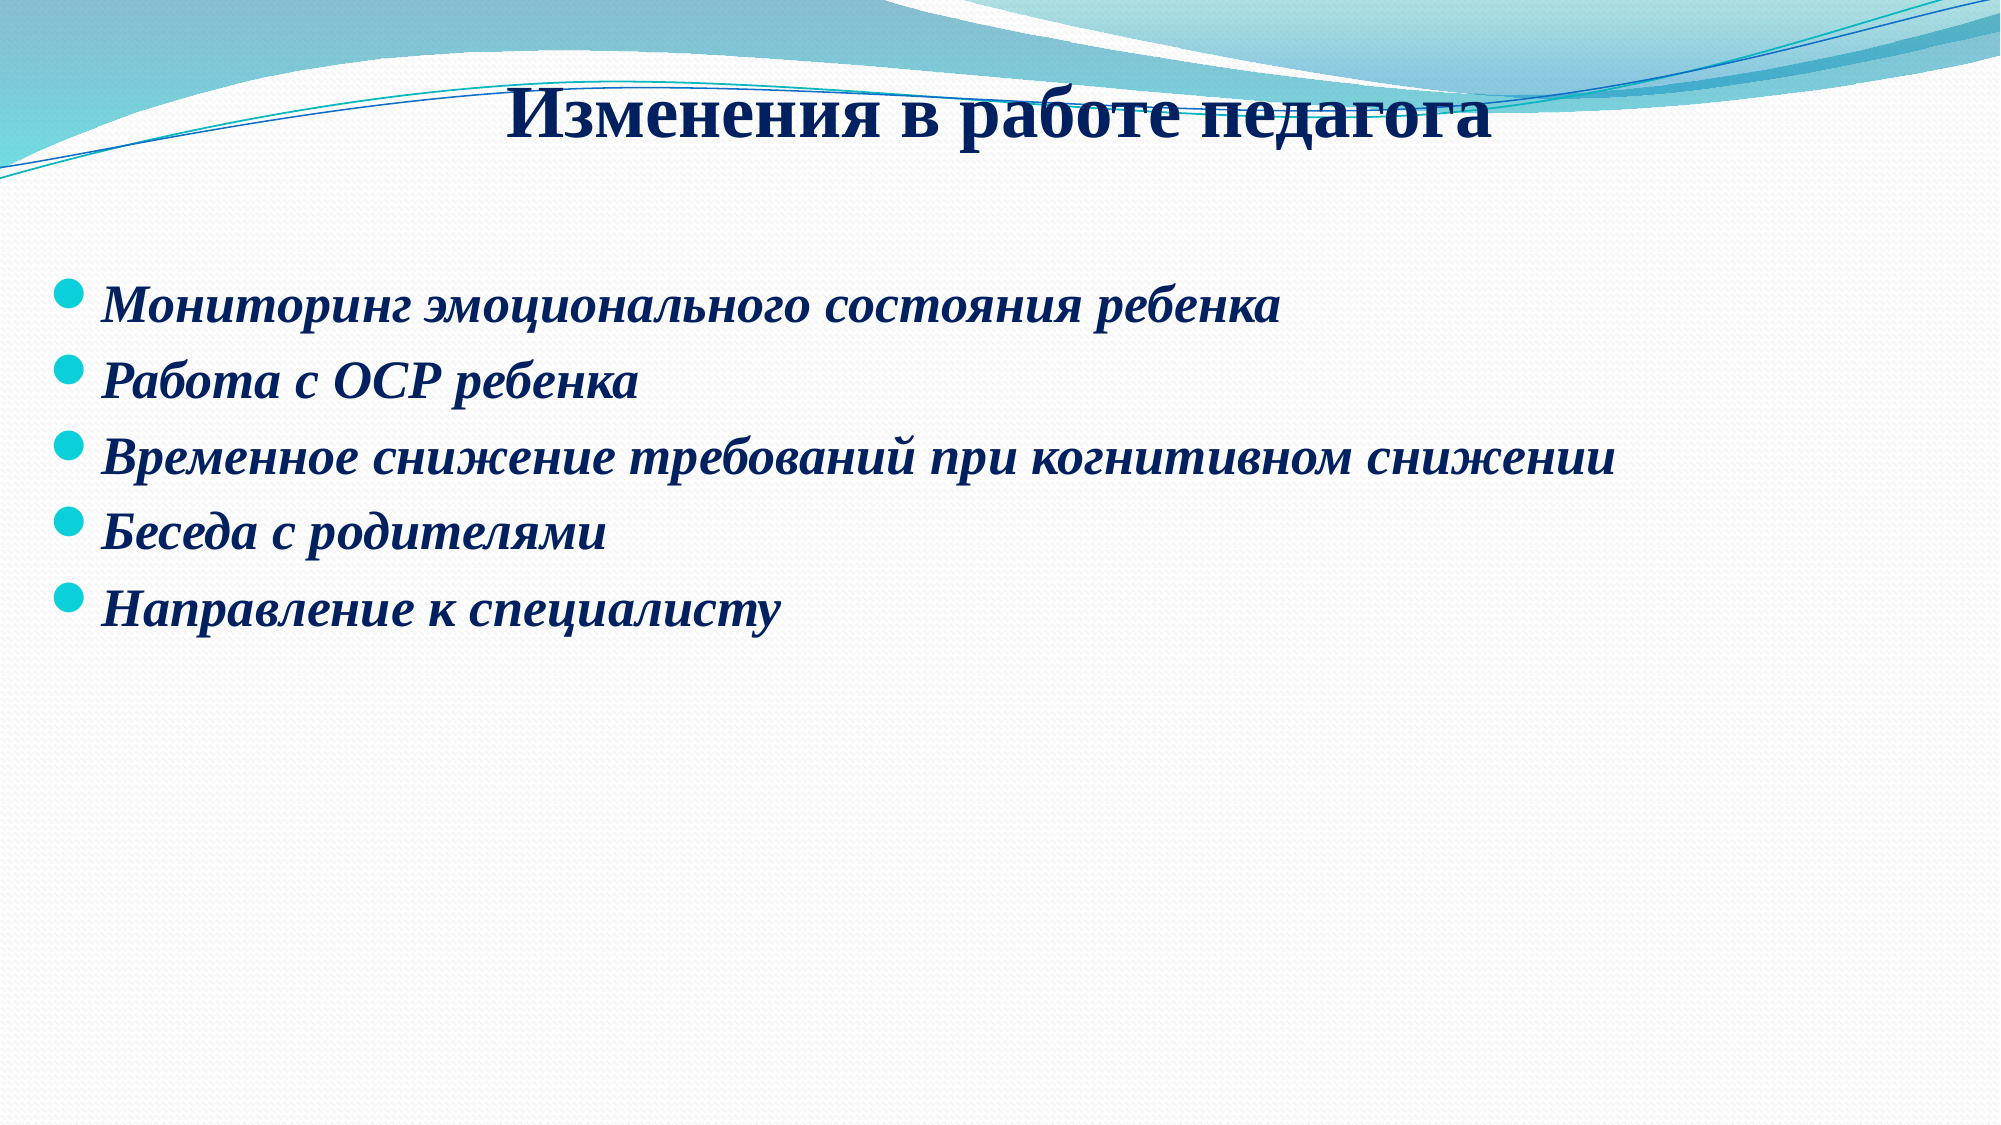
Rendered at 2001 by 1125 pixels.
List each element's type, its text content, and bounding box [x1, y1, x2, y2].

text_box Изменения в работе педагога [99, 55, 1900, 232]
text_box Мониторинг эмоционального состояния ребенка Работа с ОСР ребенка Временное снижение требований при когнитивном снижении Беседа с родителями Направление к специалисту [34, 260, 1925, 1041]
